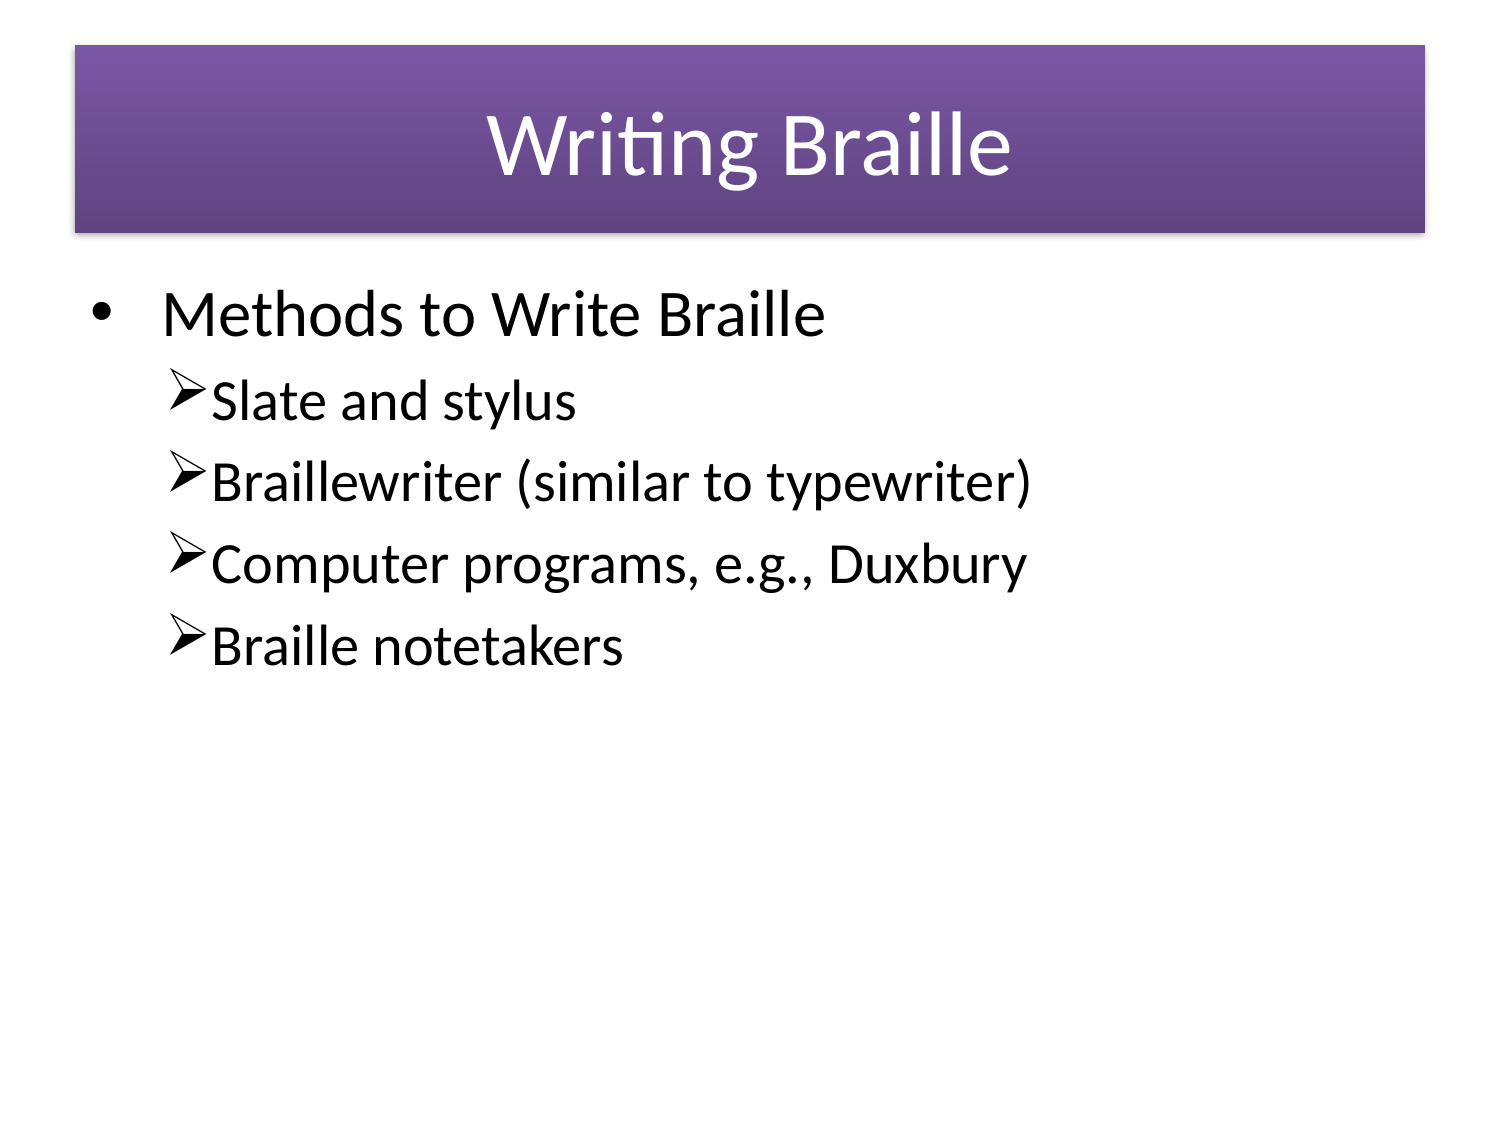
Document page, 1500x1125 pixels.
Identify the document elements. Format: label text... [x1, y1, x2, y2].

title Writing Braille [75, 45, 1425, 233]
list Methods to Write Braille Slate and stylus Braillewriter (similar to typewriter) Computer programs, e.g., Duxbury Braille notetakers [75, 262, 1425, 1005]
